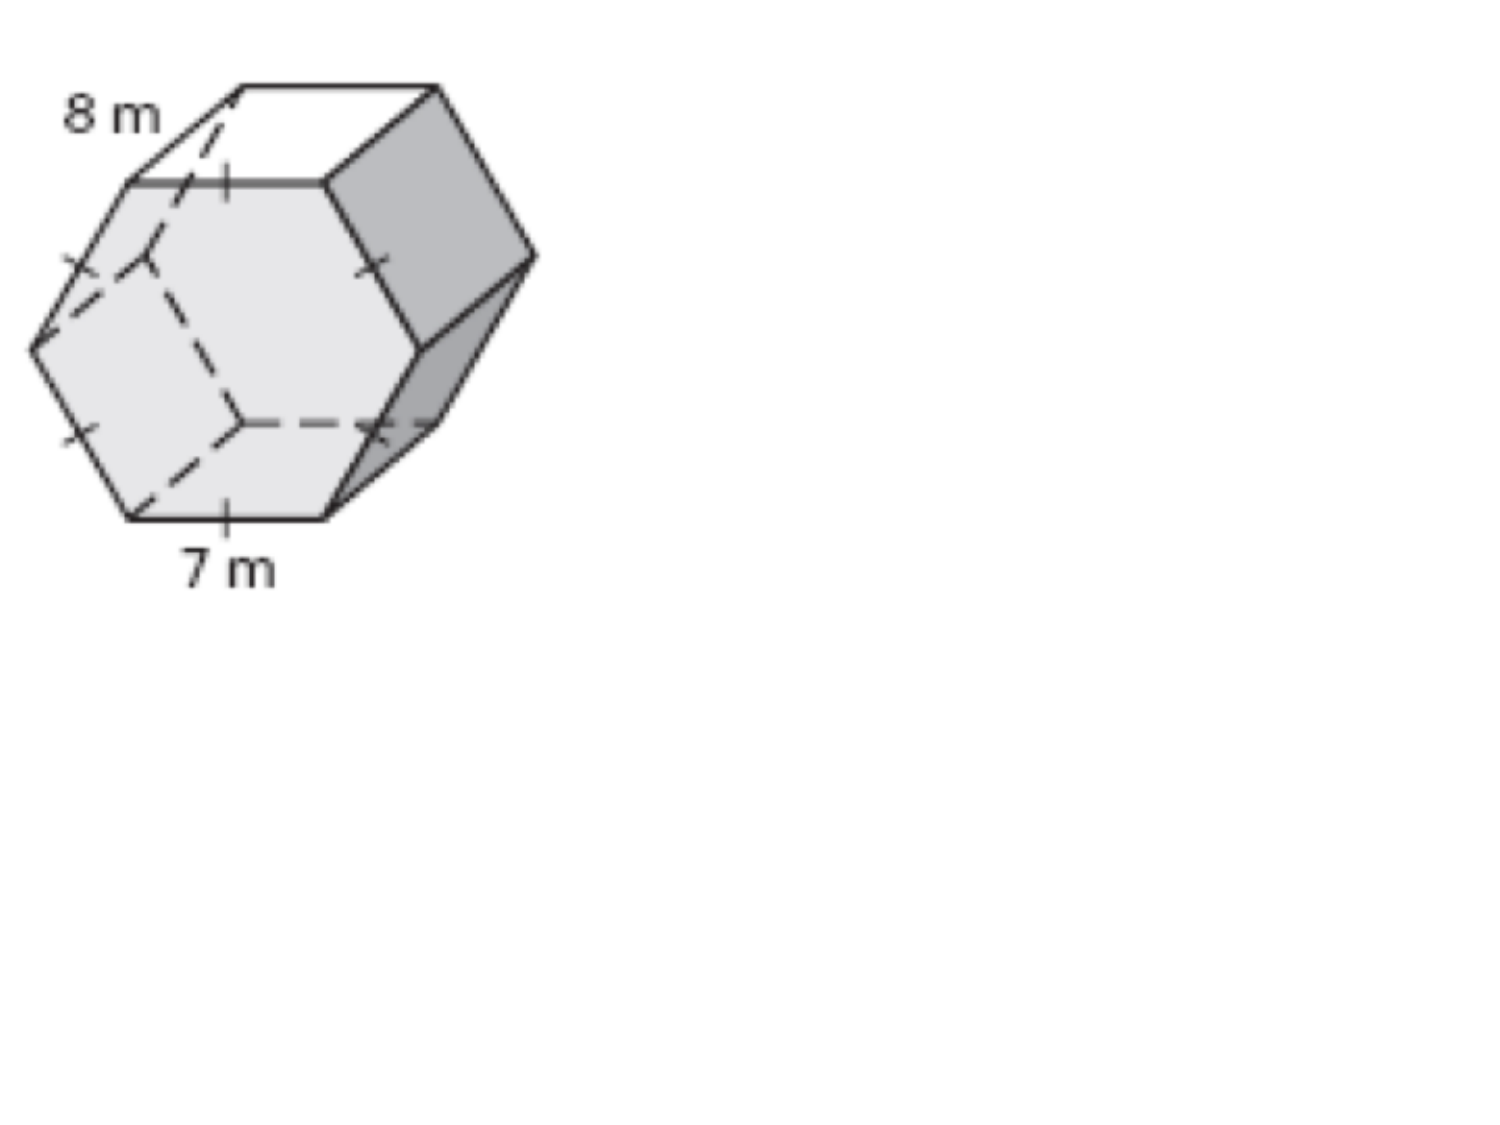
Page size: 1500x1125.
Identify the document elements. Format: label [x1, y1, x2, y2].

picture [0, 18, 576, 603]
